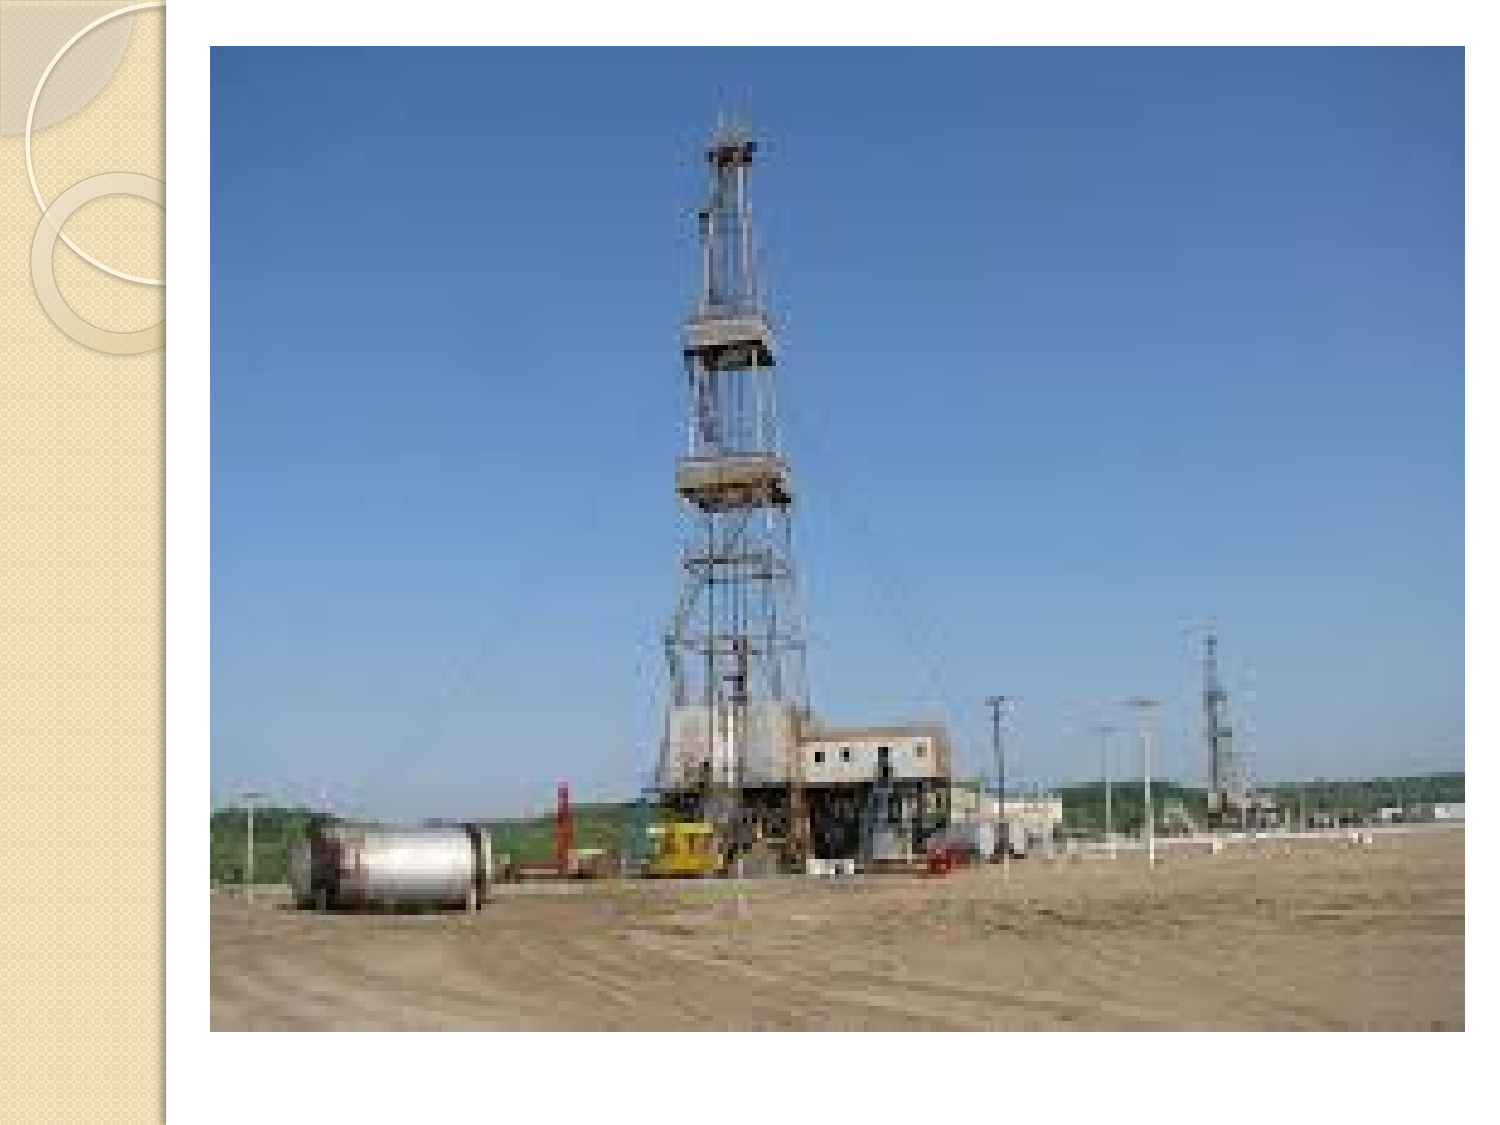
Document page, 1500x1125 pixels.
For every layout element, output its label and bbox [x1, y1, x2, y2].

list [210, 46, 1466, 1032]
